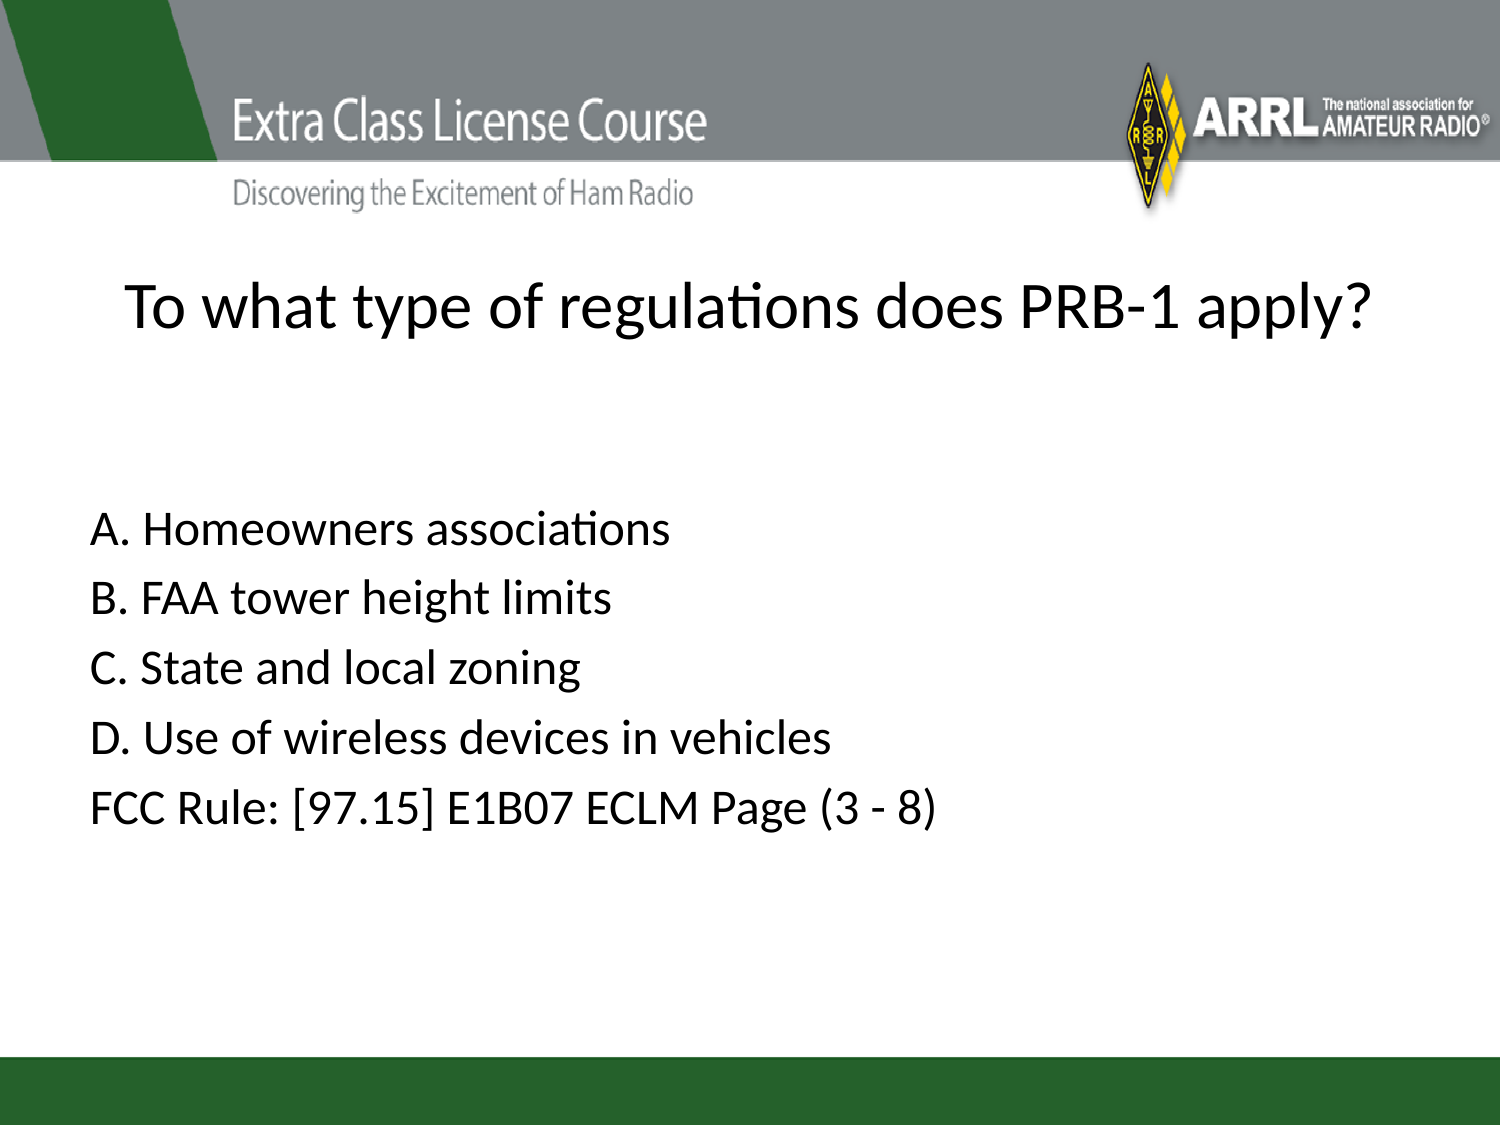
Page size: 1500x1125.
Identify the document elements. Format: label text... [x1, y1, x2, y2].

title To what type of regulations does PRB-1 apply? [75, 254, 1425, 443]
picture [0, 0, 1500, 1125]
list A. Homeowners associations B. FAA tower height limits C. State and local zoning D. Use of wireless devices in vehicles FCC Rule: [97.15] E1B07 ECLM Page (3 - 8) [75, 487, 1425, 1005]
